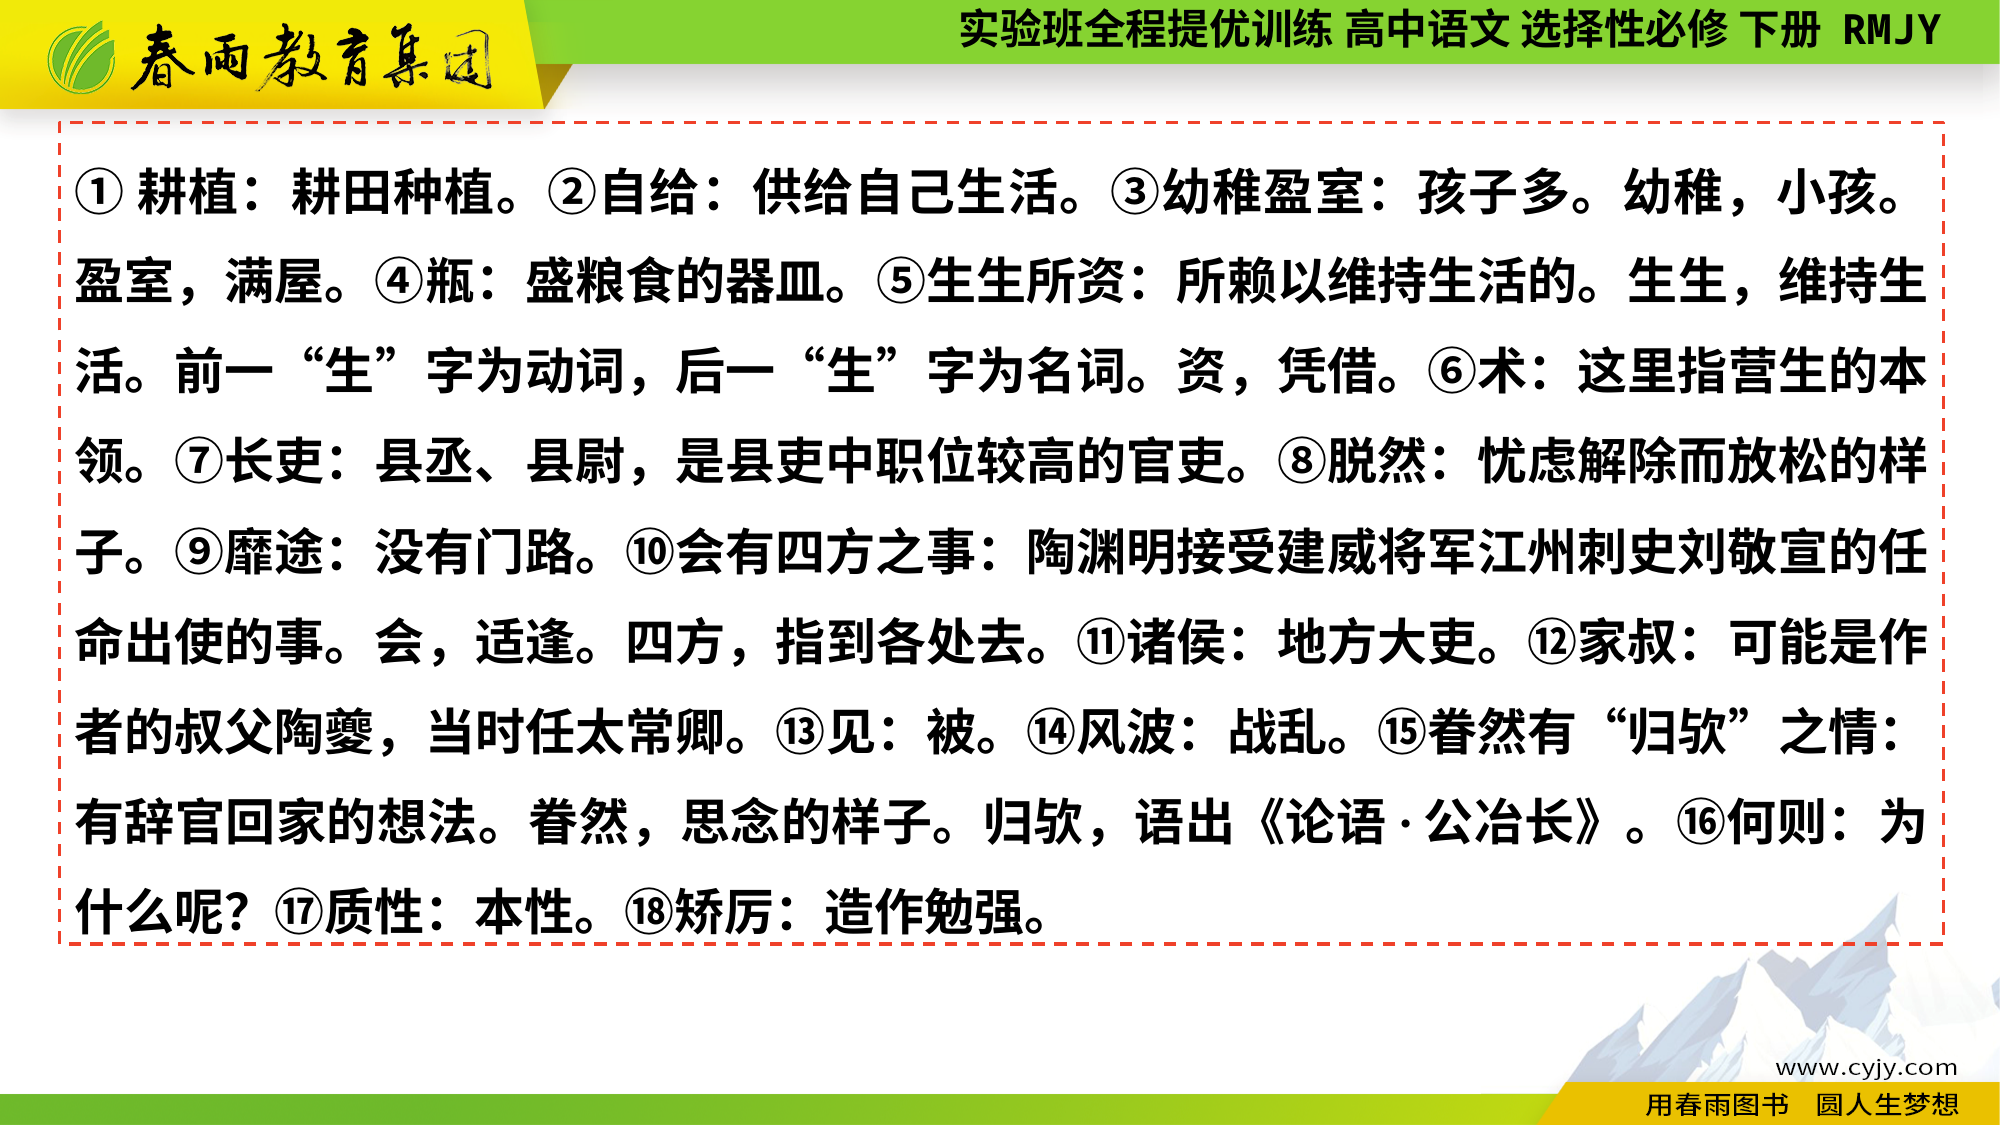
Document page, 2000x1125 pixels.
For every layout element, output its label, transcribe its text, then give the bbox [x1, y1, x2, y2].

list ①耕植：耕田种植。②自给：供给自己生活。③幼稚盈室：孩子多。幼稚，小孩。盈室，满屋。④瓶：盛粮食的器皿。⑤生生所资：所赖以维持生活的。生生，维持生活。前一“生”字为动词，后一“生”字为名词。资，凭借。⑥术：这里指营生的本领。⑦长吏：县丞、县尉，是县吏中职位较高的官吏。⑧脱然：忧虑解除而放松的样子。⑨靡途：没有门路。⑩会有四方之事：陶渊明接受建威将军江州刺史刘敬宣的任命出使的事。会，适逢。四方，指到各处去。⑪诸侯：地方大吏。⑫家叔：可能是作者的叔父陶夔，当时任太常卿。⑬见：被。⑭风波：战乱。⑮眷然有“归欤”之情：有辞官回家的想法。眷然，思念的样子。归欤，语出《论语·公冶长》。⑯何则：为什么呢？⑰质性：本性。⑱矫厉：造作勉强。 [59, 122, 1944, 944]
picture [0, 0, 2000, 1125]
